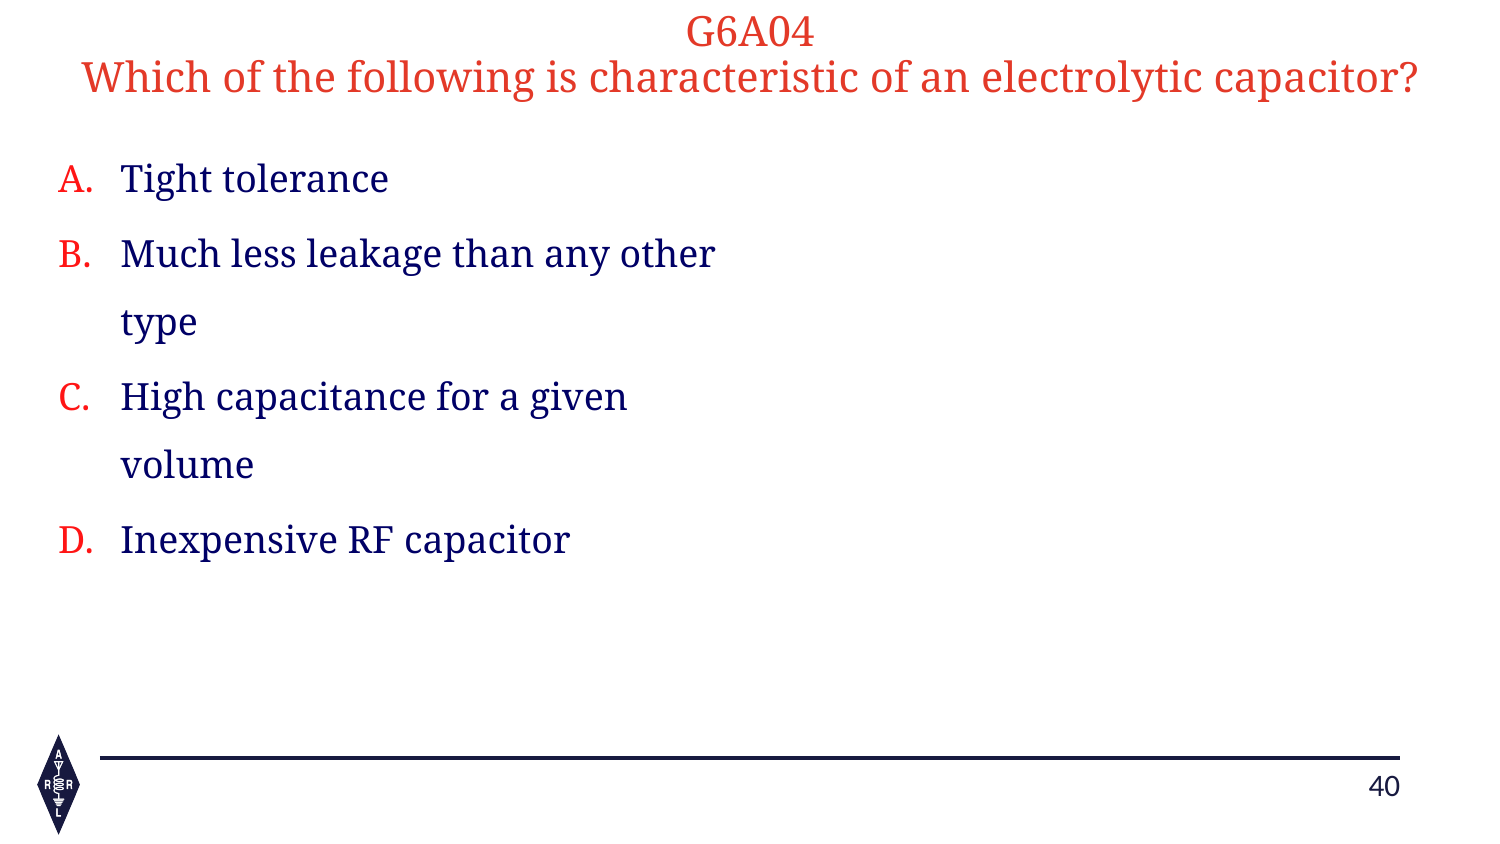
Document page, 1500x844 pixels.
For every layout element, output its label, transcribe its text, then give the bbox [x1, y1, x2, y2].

text_box G6A04 Which of the following is characteristic of an electrolytic capacitor? [0, 0, 1500, 164]
picture [37, 734, 80, 835]
text_box Tight tolerance Much less leakage than any other type High capacitance for a given volume Inexpensive RF capacitor [43, 125, 785, 548]
slide_number 40 [1302, 761, 1400, 807]
